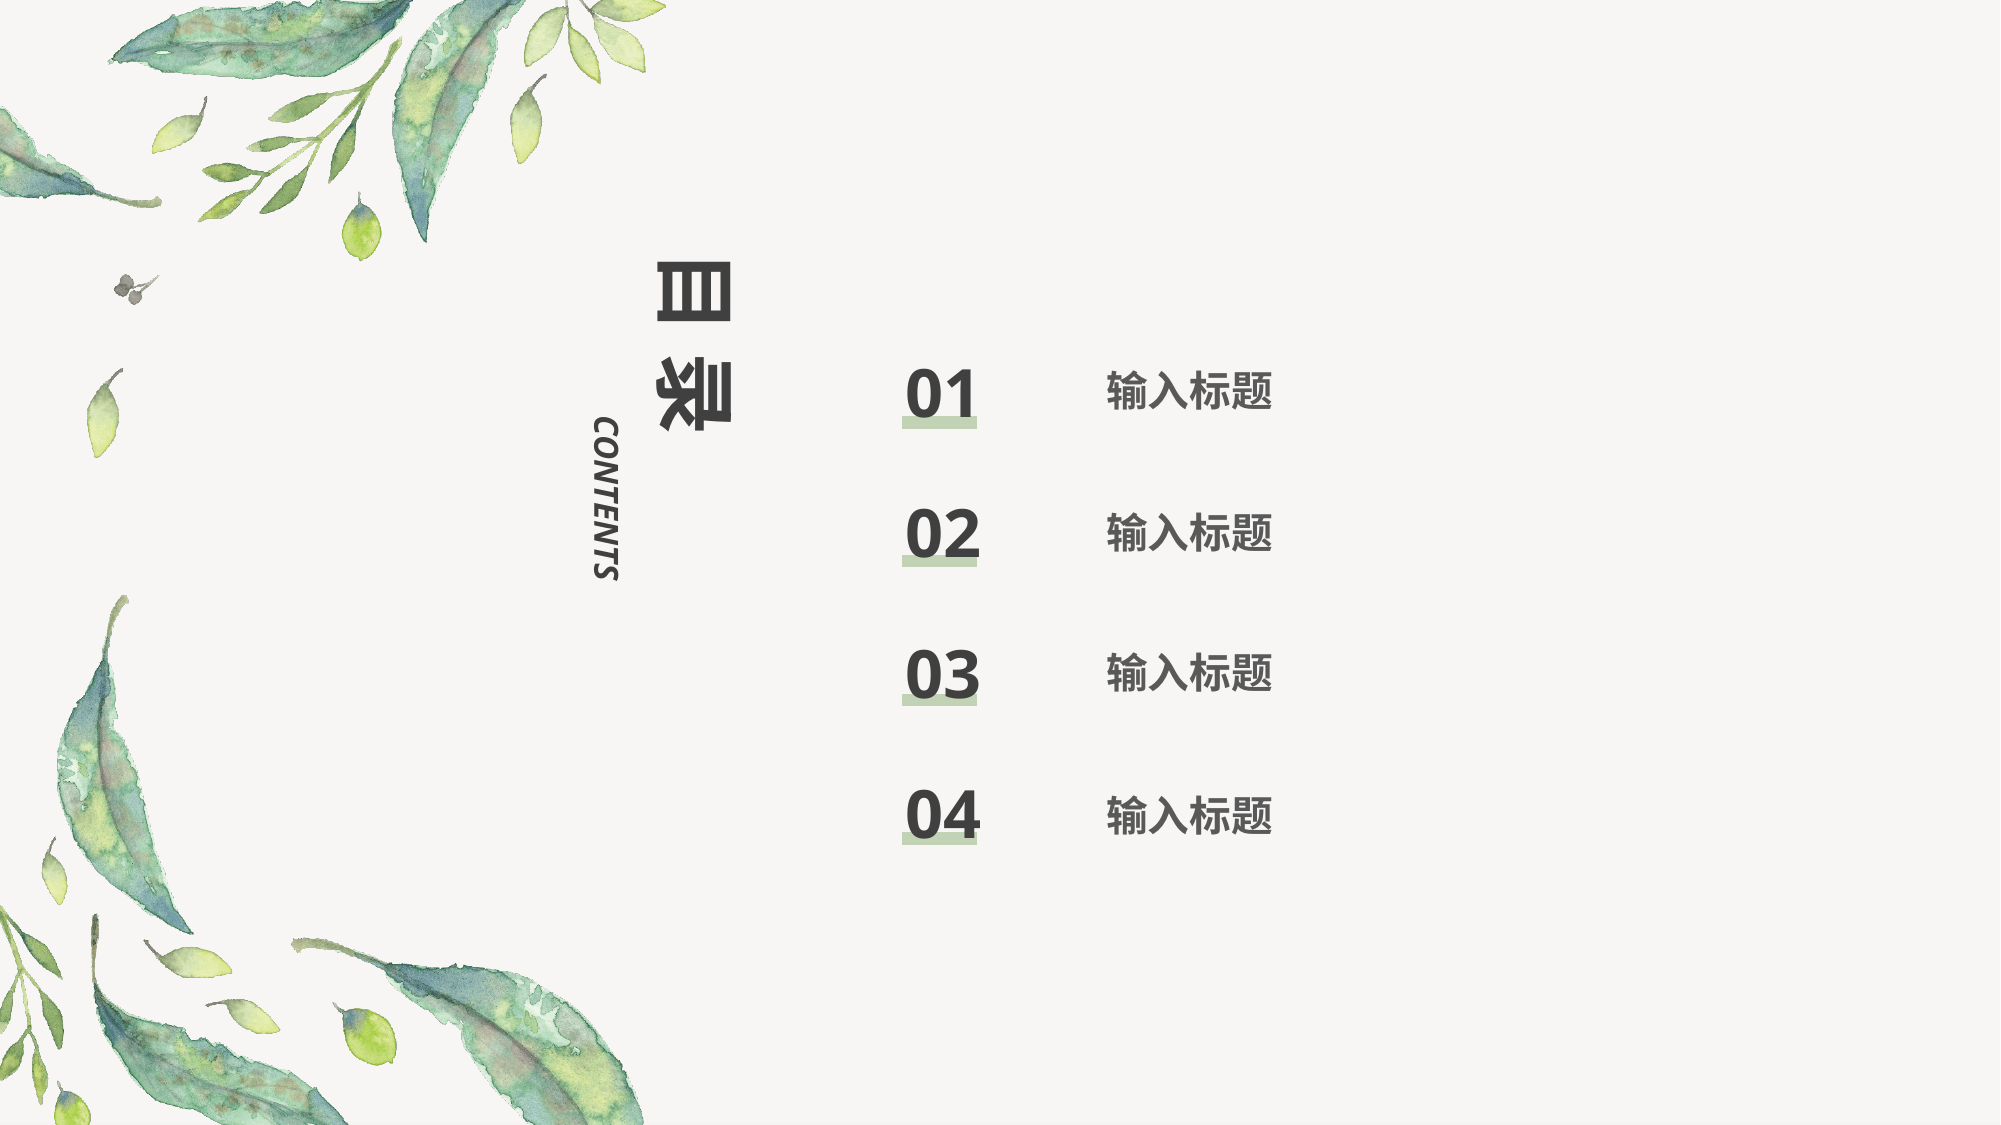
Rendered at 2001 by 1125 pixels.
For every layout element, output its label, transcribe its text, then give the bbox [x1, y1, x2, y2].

text_box 输入标题 [1091, 356, 1661, 422]
text_box 01 [851, 343, 1036, 439]
picture [0, 0, 2001, 1125]
text_box 02 [851, 483, 1036, 579]
text_box 输入标题 [1091, 499, 1661, 564]
text_box 输入标题 [1091, 639, 1661, 705]
text_box 04 [851, 764, 1036, 860]
text_box 输入标题 [1091, 782, 1661, 848]
text_box 03 [851, 624, 1036, 719]
